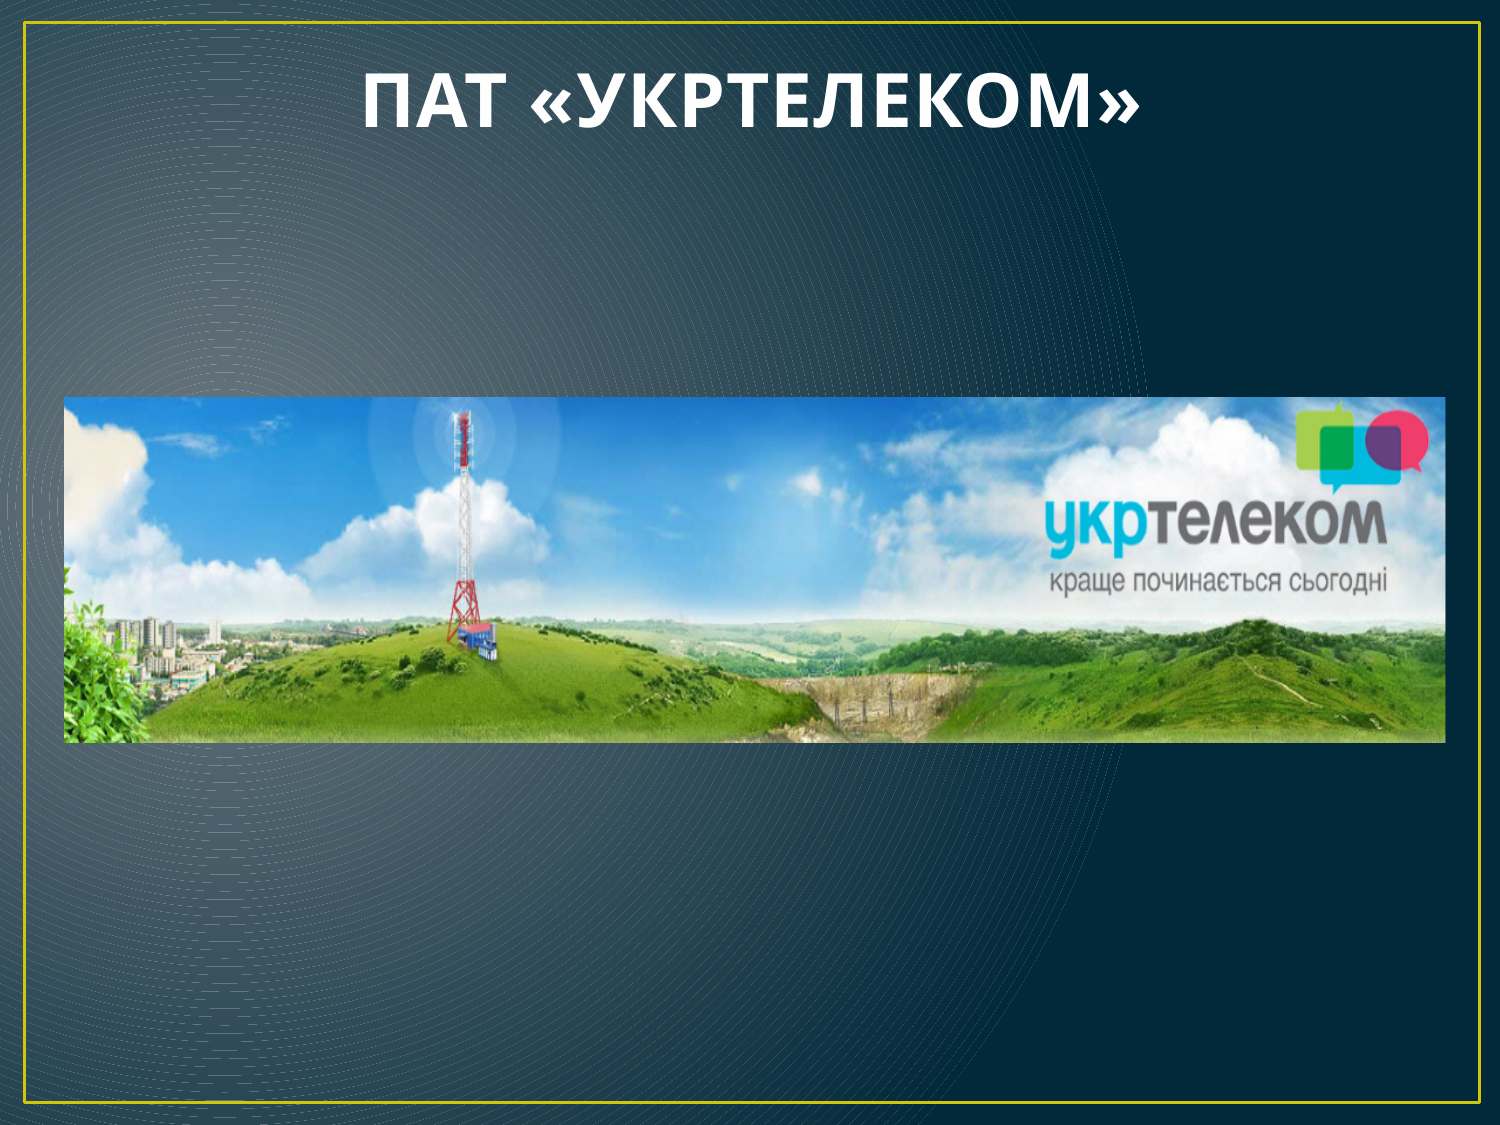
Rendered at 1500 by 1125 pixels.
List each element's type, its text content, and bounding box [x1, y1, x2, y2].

picture [64, 391, 1445, 743]
picture [1086, 748, 1095, 756]
title ПАТ «УКРТЕЛЕКОМ» [76, 30, 1427, 150]
